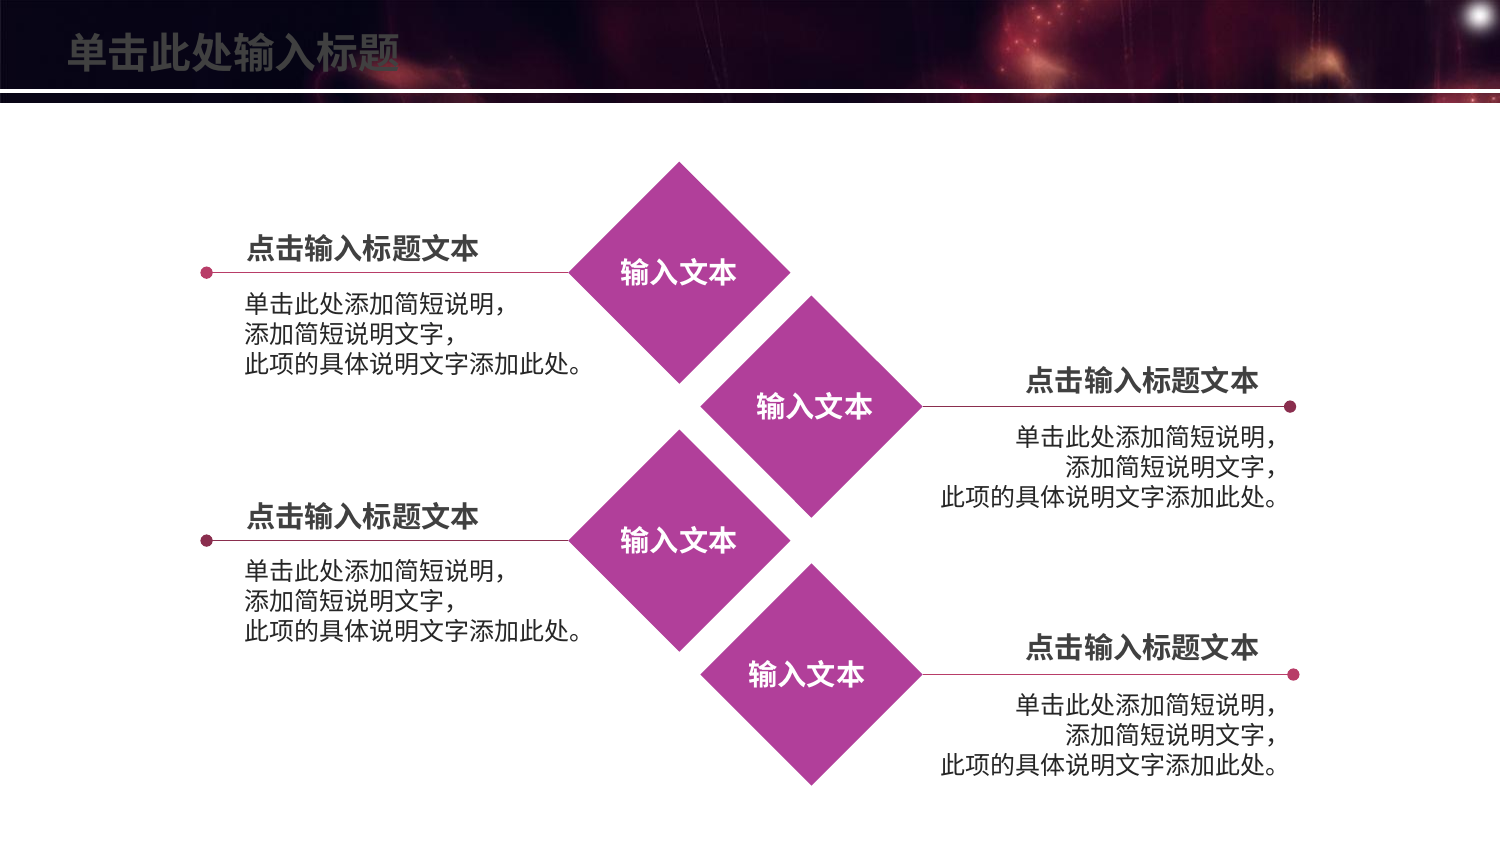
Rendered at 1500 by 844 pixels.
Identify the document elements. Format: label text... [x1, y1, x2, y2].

text_box 点击输入标题文本 [231, 491, 495, 539]
text_box 单击此处添加简短说明， 添加简短说明文字， 此项的具体说明文字添加此处。 [229, 281, 563, 387]
text_box 点击输入标题文本 [1010, 354, 1275, 405]
text_box 单击此处添加简短说明， 添加简短说明文字， 此项的具体说明文字添加此处。 [229, 549, 562, 653]
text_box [567, 429, 791, 652]
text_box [567, 161, 791, 385]
picture [0, 93, 1500, 103]
text_box 单击此处输入标题 [51, 9, 443, 85]
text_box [700, 295, 923, 518]
text_box 点击输入标题文本 [231, 223, 495, 271]
picture [0, 0, 1500, 89]
text_box 单击此处添加简短说明， 添加简短说明文字， 此项的具体说明文字添加此处。 [928, 414, 1306, 520]
text_box 单击此处添加简短说明， 添加简短说明文字， 此项的具体说明文字添加此处。 [928, 682, 1306, 787]
text_box 点击输入标题文本 [1010, 622, 1275, 672]
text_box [700, 563, 923, 786]
